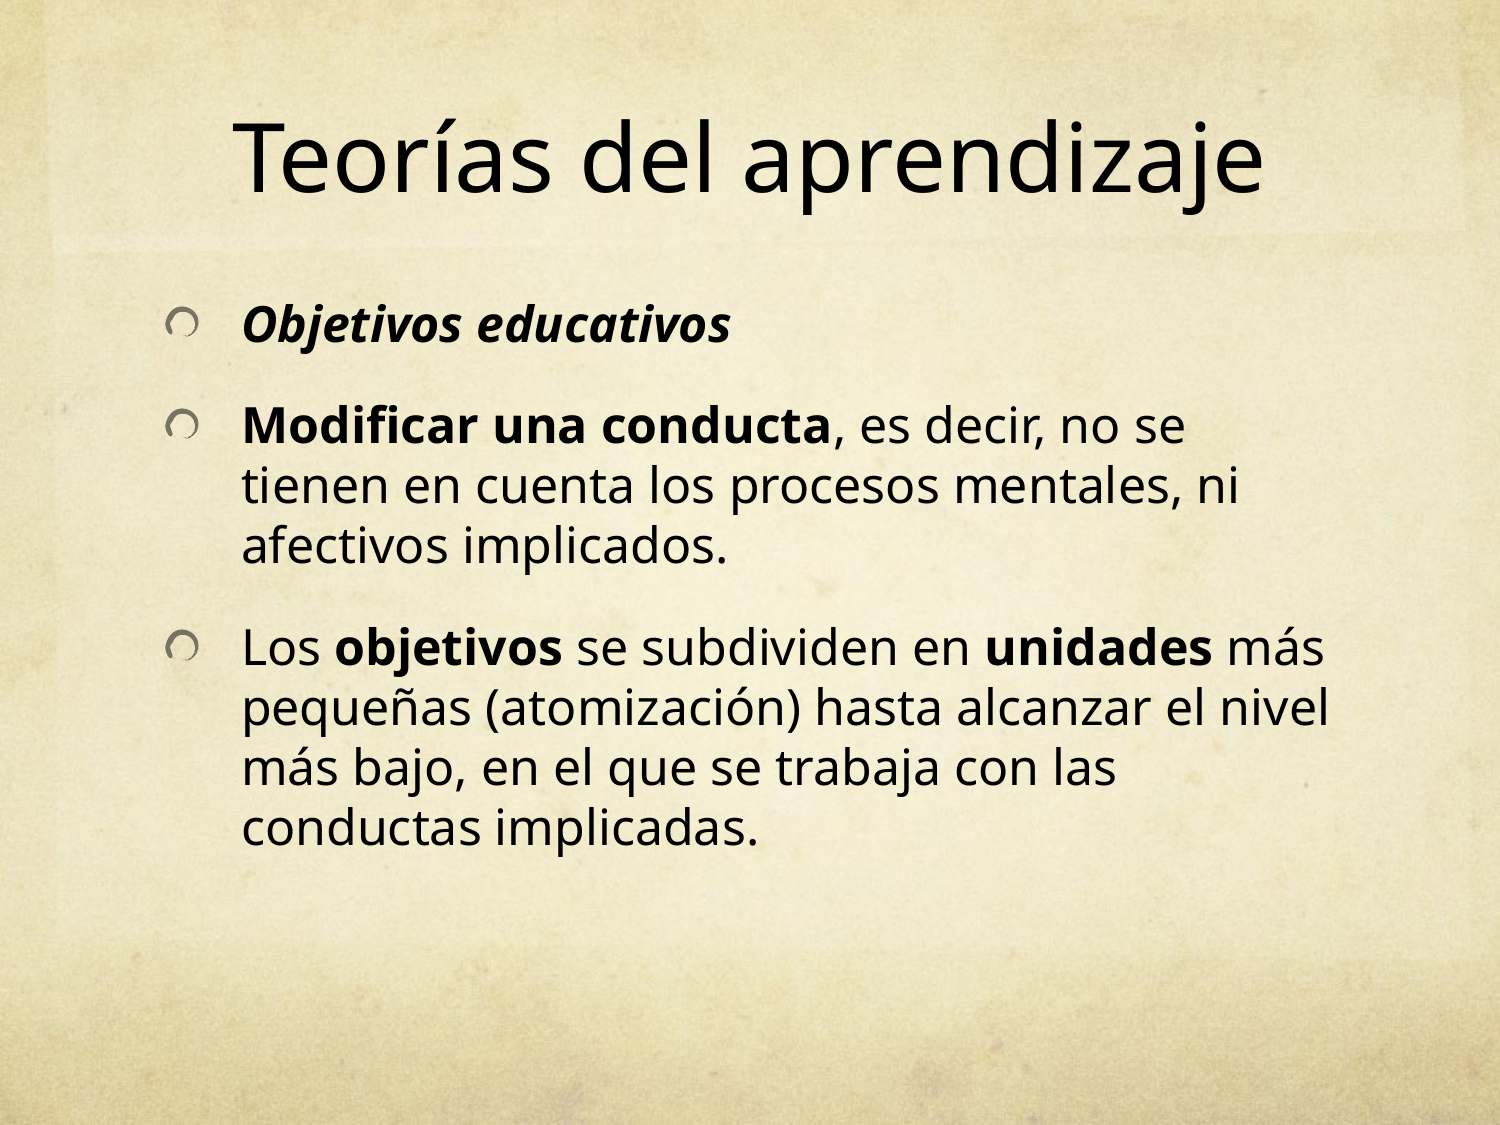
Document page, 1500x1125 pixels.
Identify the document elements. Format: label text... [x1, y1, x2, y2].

title Teorías del aprendizaje [150, 82, 1350, 225]
list Objetivos educativos Modificar una conducta, es decir, no se tienen en cuenta los procesos mentales, ni afectivos implicados. Los objetivos se subdividen en unidades más pequeñas (atomización) hasta alcanzar el nivel más bajo, en el que se trabaja con las conductas implicadas. [150, 284, 1350, 950]
picture [0, 0, 1500, 1125]
